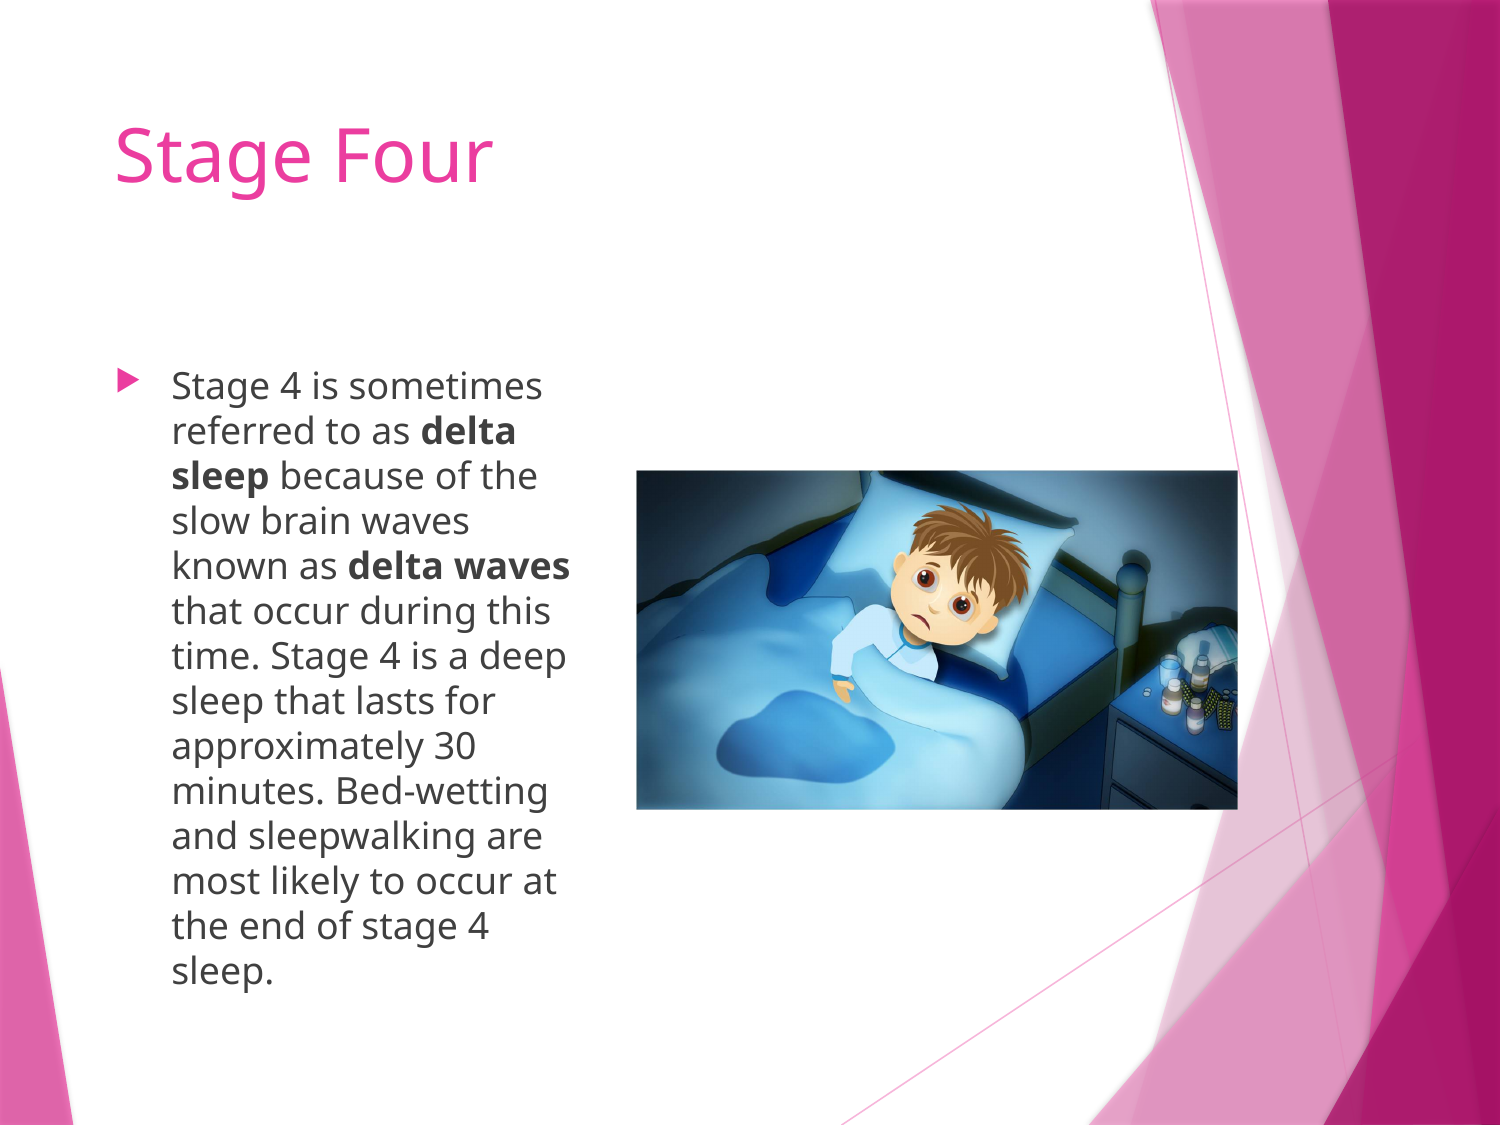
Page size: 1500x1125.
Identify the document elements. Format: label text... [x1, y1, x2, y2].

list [636, 470, 1238, 810]
title Stage Four [99, 99, 1142, 317]
list Stage 4 is sometimes referred to as delta sleep because of the slow brain waves known as delta waves that occur during this time. Stage 4 is a deep sleep that lasts for approximately 30 minutes. Bed-wetting and sleepwalking are most likely to occur at the end of stage 4 sleep. [99, 354, 607, 992]
